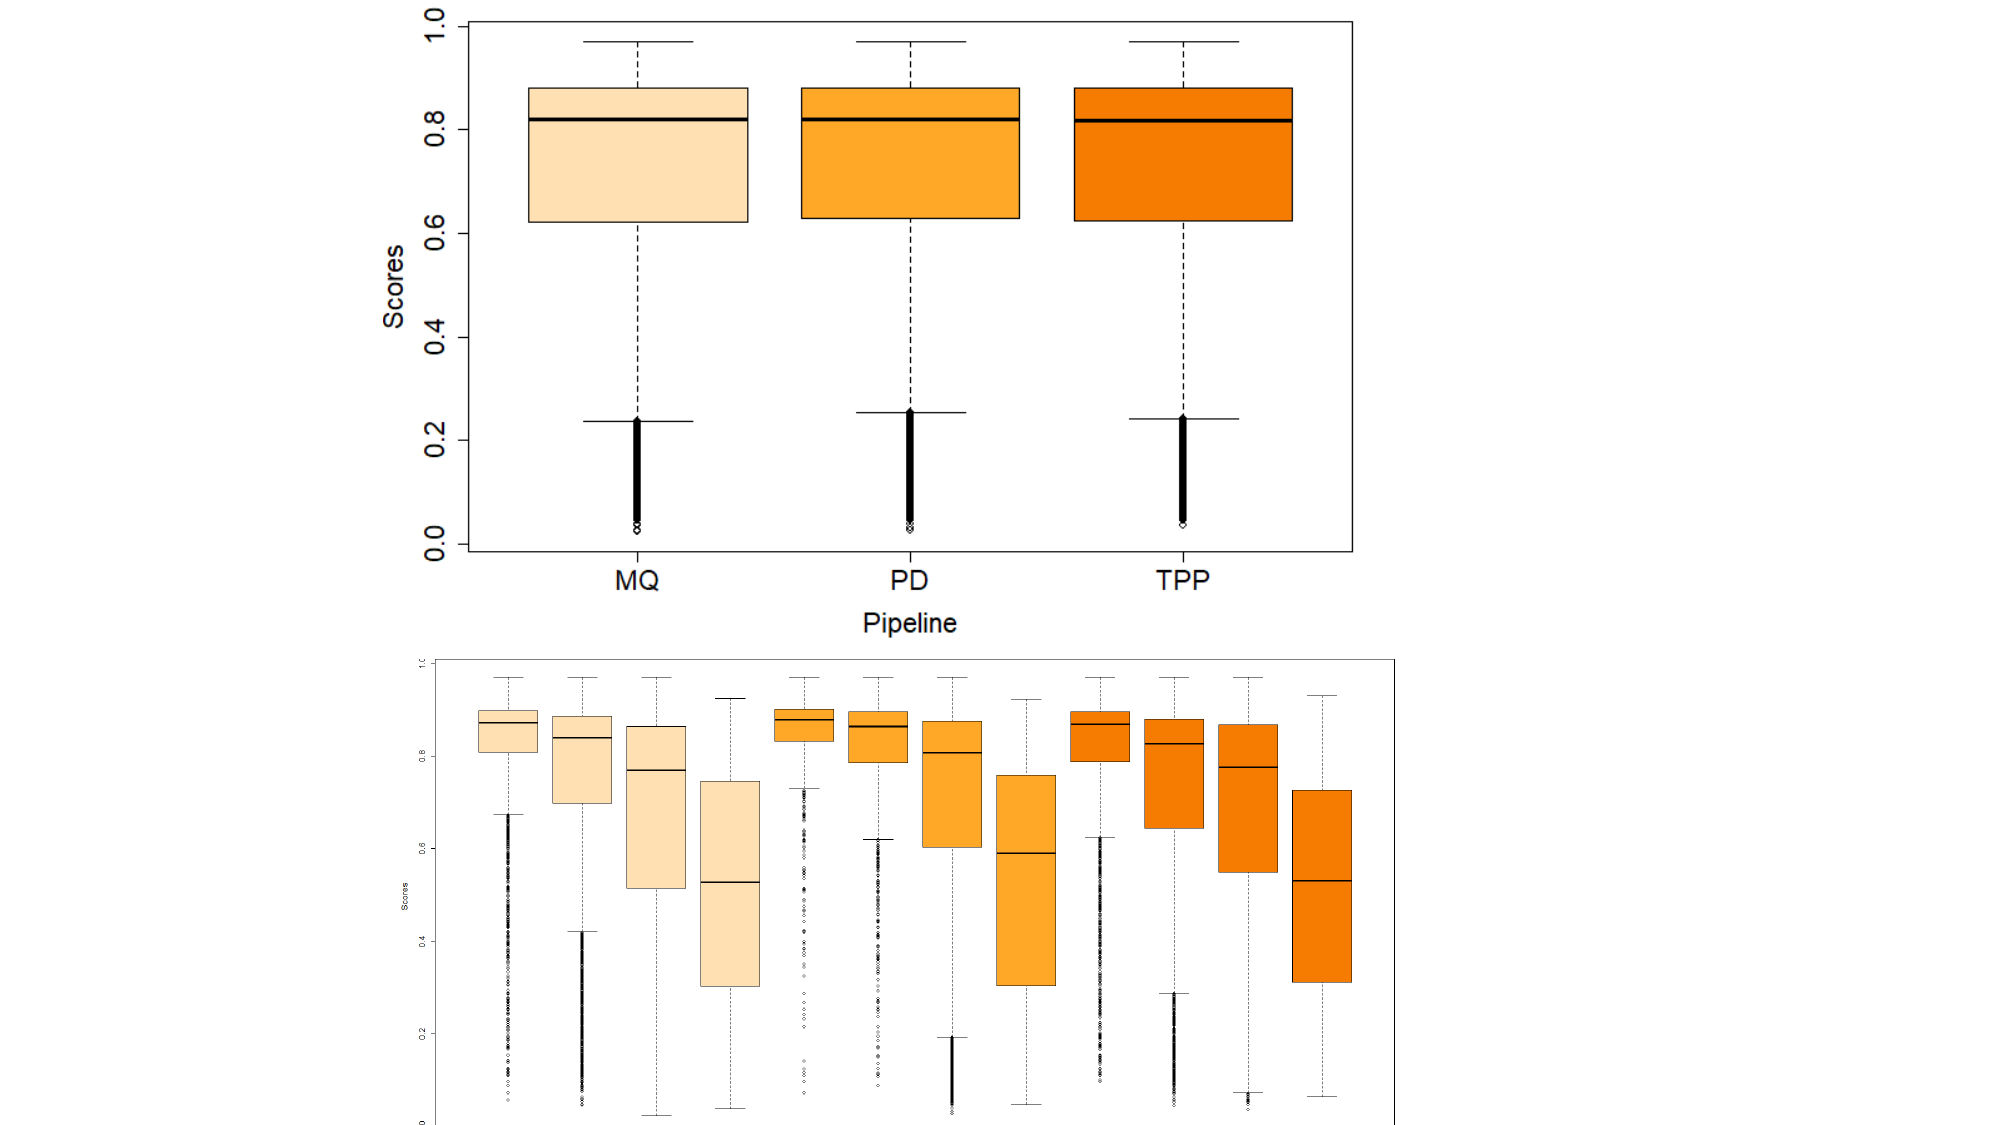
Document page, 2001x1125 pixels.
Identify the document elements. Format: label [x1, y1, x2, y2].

text_box [383, 0, 1412, 1125]
